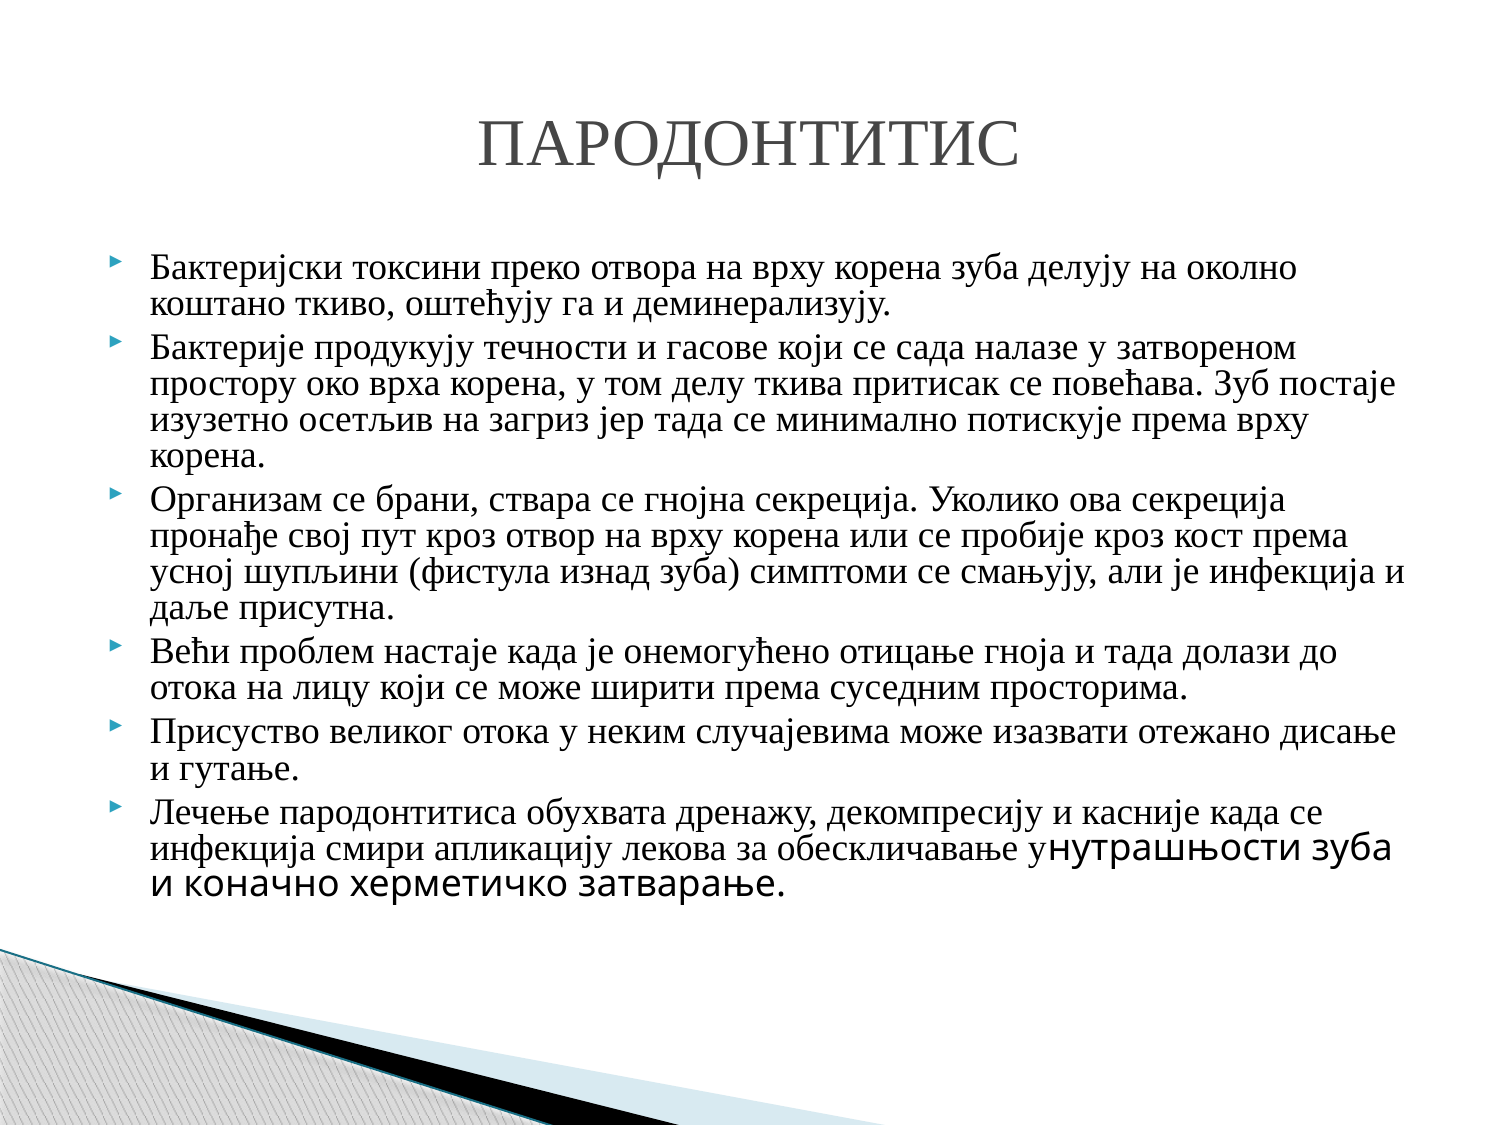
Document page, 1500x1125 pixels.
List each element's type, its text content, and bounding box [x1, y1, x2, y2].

list Бактеријски токсини преко отвора на врху корена зуба делују на околно коштано ткиво, оштећују га и деминерализују. Бактерије продукују течности и гасове који се сада налазе у затвореном простору око врха корена, у том делу ткива притисак се повећава. Зуб постаје изузетно осетљив на загриз јер тада се минимално потискује према врху корена. Организам се брани, ствара се гнојна секреција. Уколико ова секреција пронађе свој пут кроз отвор на врху корена или се пробије кроз кост према усној шупљини (фистула изнад зуба) симптоми се смањују, али је инфекција и даље присутна. Већи проблем настаје када је онемогућено отицање гноја и тада долази до отока на лицу који се може ширити према суседним просторима. Присуство великог отока у неким случајевима може изазвати отежано дисање и гутање. Лечење пародонтитиса обухвата дренажу, декомпресију и касније када се инфекција смири апликацију лекова за обескличавање унутрашњости зуба и коначно херметичко затварање. [75, 243, 1425, 986]
title ПАРОДОНТИТИС [75, 45, 1425, 233]
